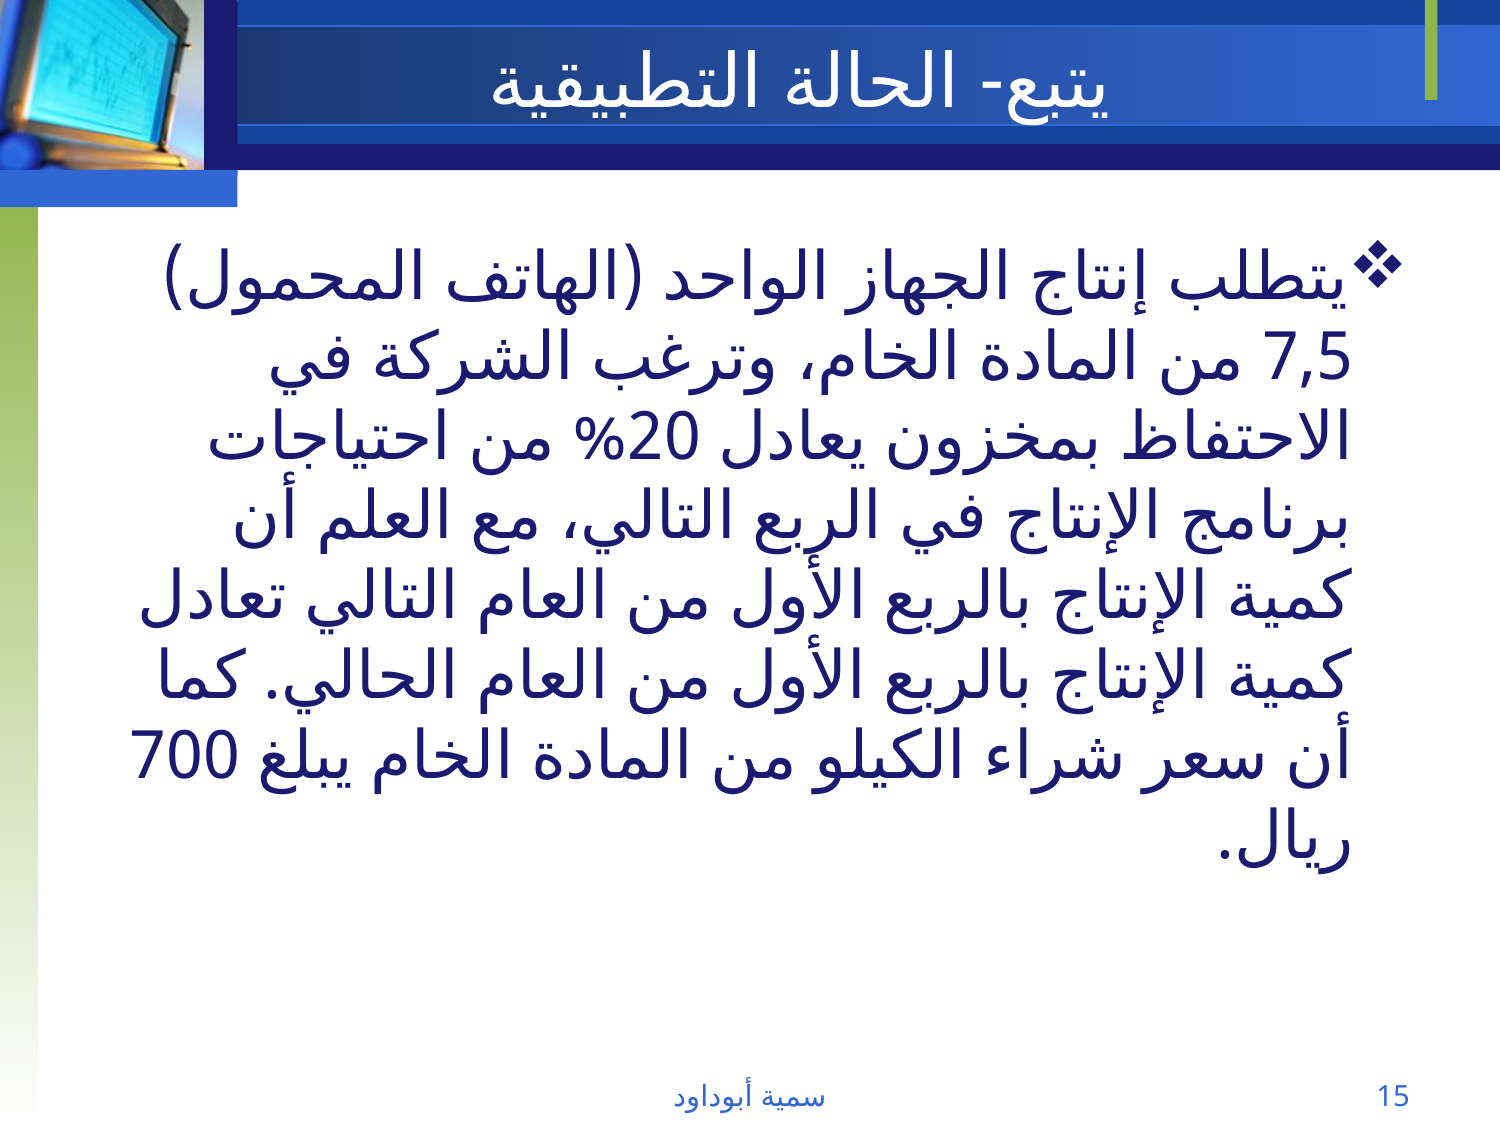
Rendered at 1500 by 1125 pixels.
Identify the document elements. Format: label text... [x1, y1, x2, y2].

slide_number 15 [1074, 1069, 1426, 1111]
list يتطلب إنتاج الجهاز الواحد (الهاتف المحمول) 7,5 من المادة الخام، وترغب الشركة في الاحتفاظ بمخزون يعادل 20% من احتياجات برنامج الإنتاج في الربع التالي، مع العلم أن كمية الإنتاج بالربع الأول من العام التالي تعادل كمية الإنتاج بالربع الأول من العام الحالي. كما أن سعر شراء الكيلو من المادة الخام يبلغ 700 ريال. [74, 224, 1426, 1050]
title يتبع- الحالة التطبيقية [237, 33, 1363, 122]
footer سمية أبوداود [512, 1069, 988, 1111]
picture [0, 0, 204, 169]
